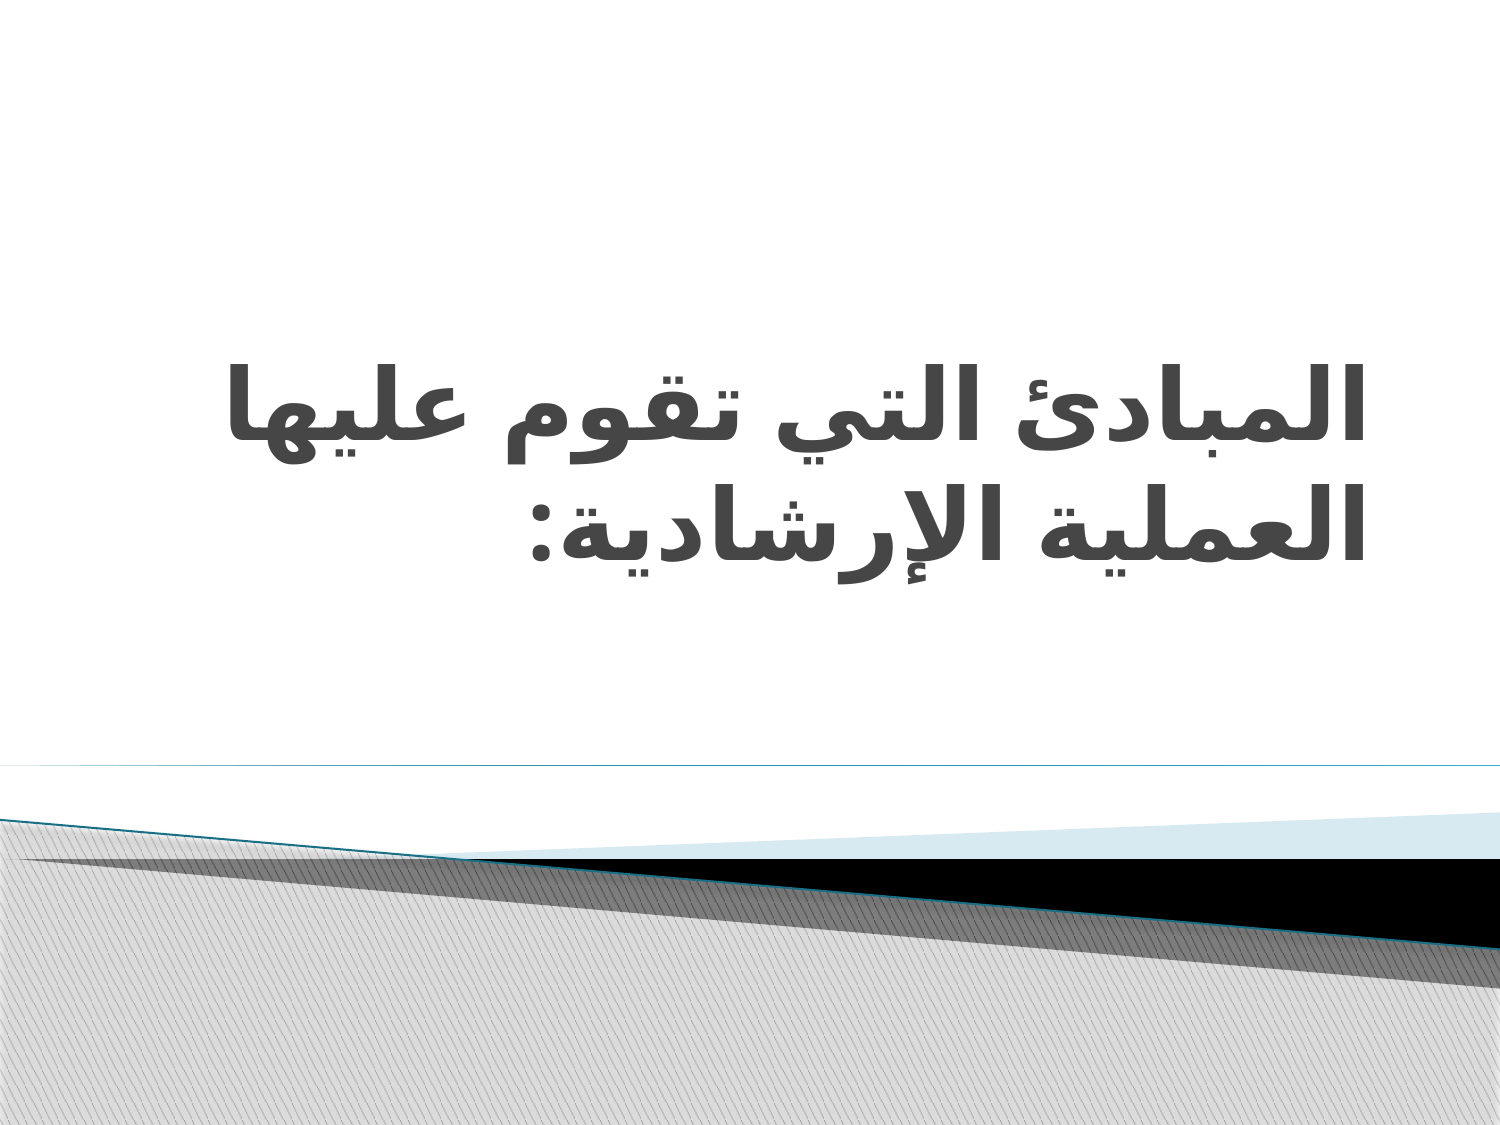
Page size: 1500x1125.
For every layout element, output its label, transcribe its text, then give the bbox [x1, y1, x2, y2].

title المبادئ التي تقوم عليها العملية الإرشادية: [112, 287, 1388, 588]
picture [5, 859, 1500, 989]
